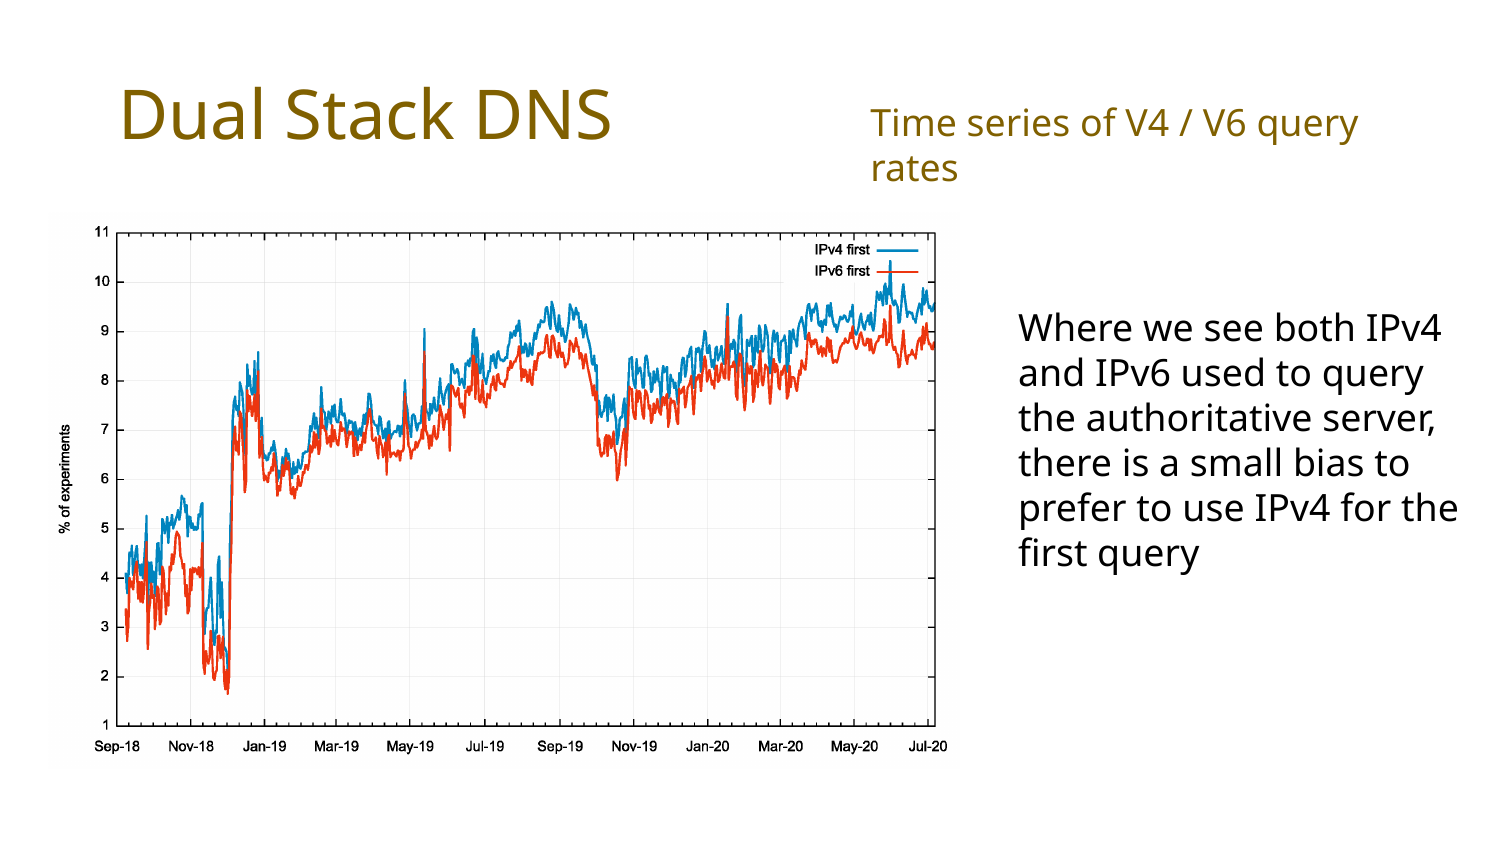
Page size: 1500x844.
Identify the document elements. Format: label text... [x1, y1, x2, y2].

text_box Time series of V4 / V6 query rates [855, 91, 1397, 197]
picture [48, 212, 960, 769]
title Dual Stack DNS [103, 35, 1397, 199]
text_box Where we see both IPv4 and IPv6 used to query the authoritative server, there is a small bias to prefer to use IPv4 for the first query [1003, 296, 1477, 581]
